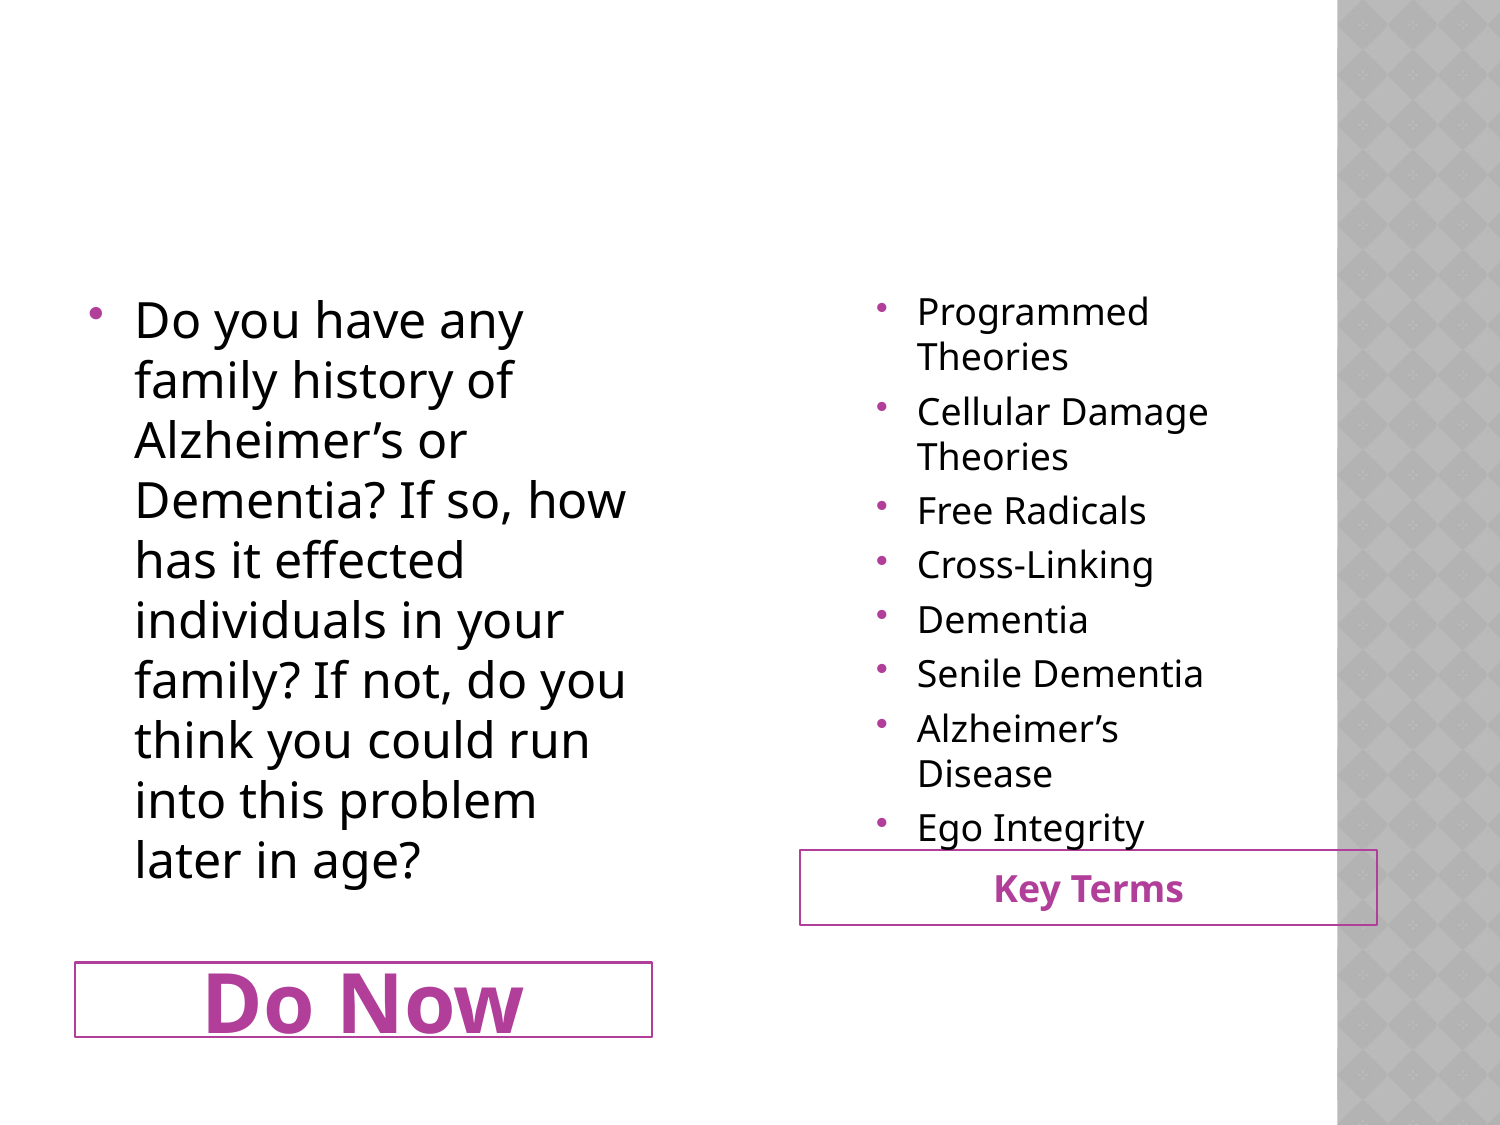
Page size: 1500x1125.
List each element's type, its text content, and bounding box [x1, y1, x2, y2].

list Do Now [74, 961, 653, 1038]
list Do you have any family history of Alzheimer’s or Dementia? If so, how has it effected individuals in your family? If not, do you think you could run into this problem later in age? [75, 280, 653, 956]
list Key Terms [799, 849, 1378, 926]
list Programmed Theories Cellular Damage Theories Free Radicals Cross-Linking Dementia Senile Dementia Alzheimer’s Disease Ego Integrity [862, 280, 1263, 863]
